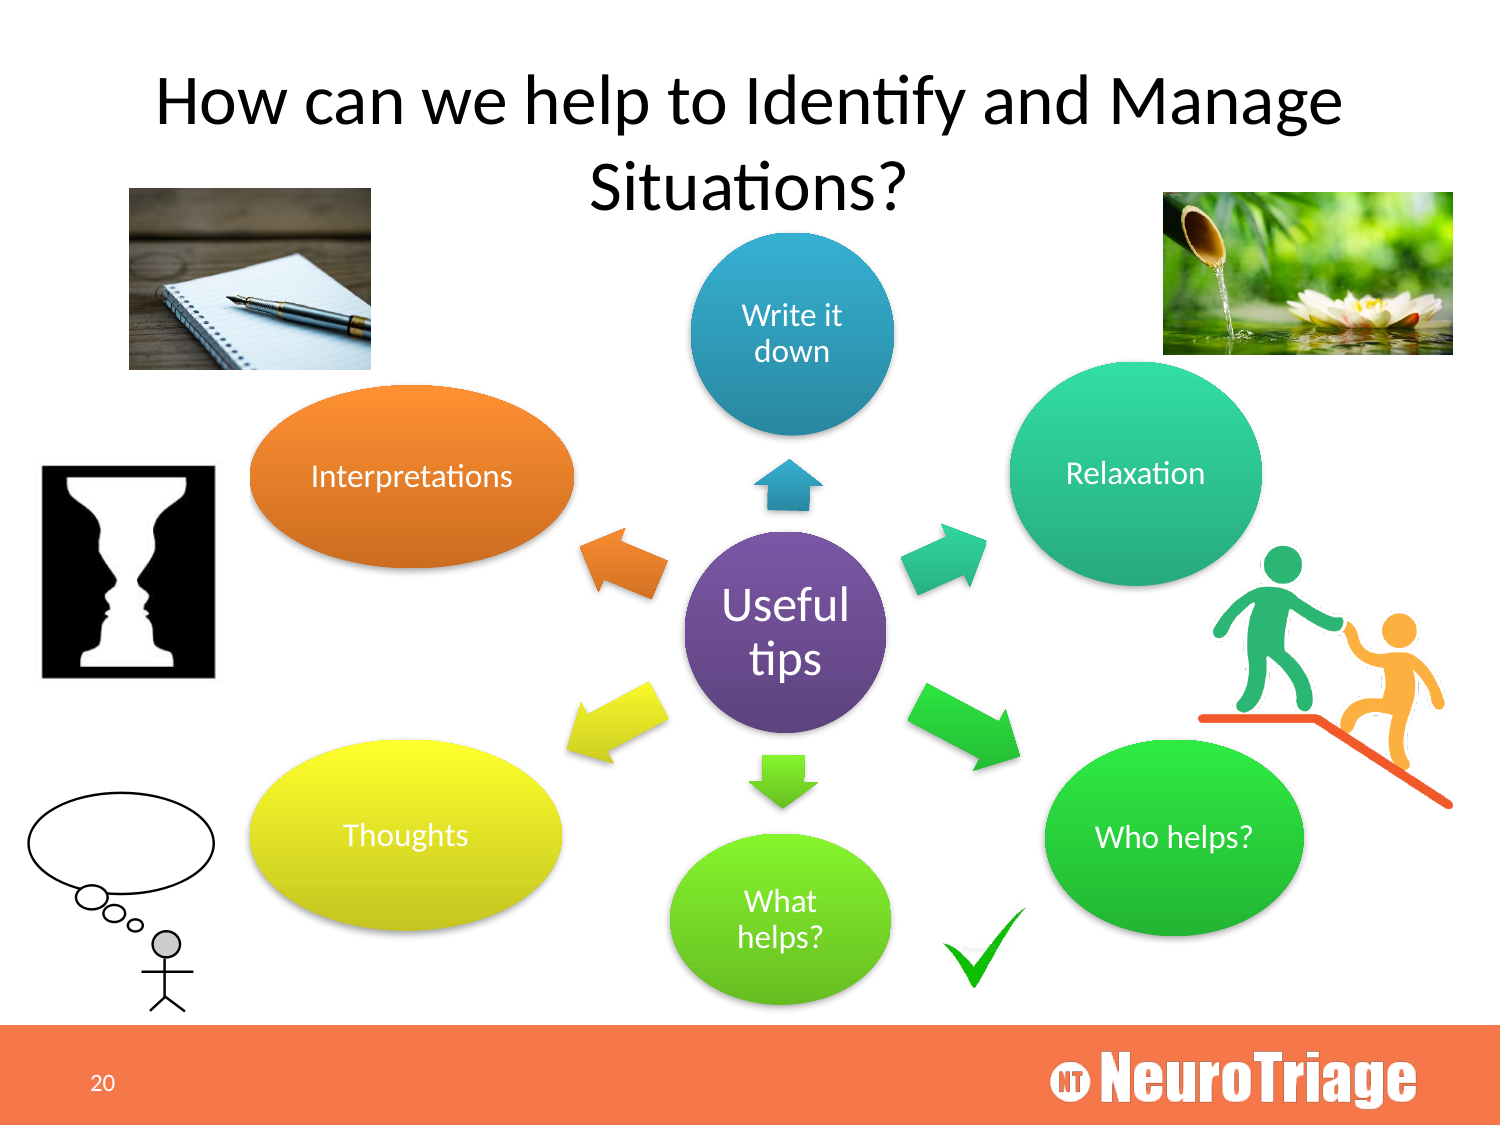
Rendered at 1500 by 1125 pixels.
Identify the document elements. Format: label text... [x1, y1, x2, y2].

picture [128, 187, 371, 370]
picture [7, 451, 251, 694]
picture [926, 890, 1042, 1006]
picture [7, 774, 228, 1022]
title How can we help to Identify and Manage Situations? [75, 45, 1425, 230]
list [74, 232, 1426, 1006]
picture [1198, 542, 1453, 809]
picture [1037, 1030, 1425, 1125]
picture [1163, 192, 1453, 356]
slide_number 20 [75, 1051, 425, 1112]
